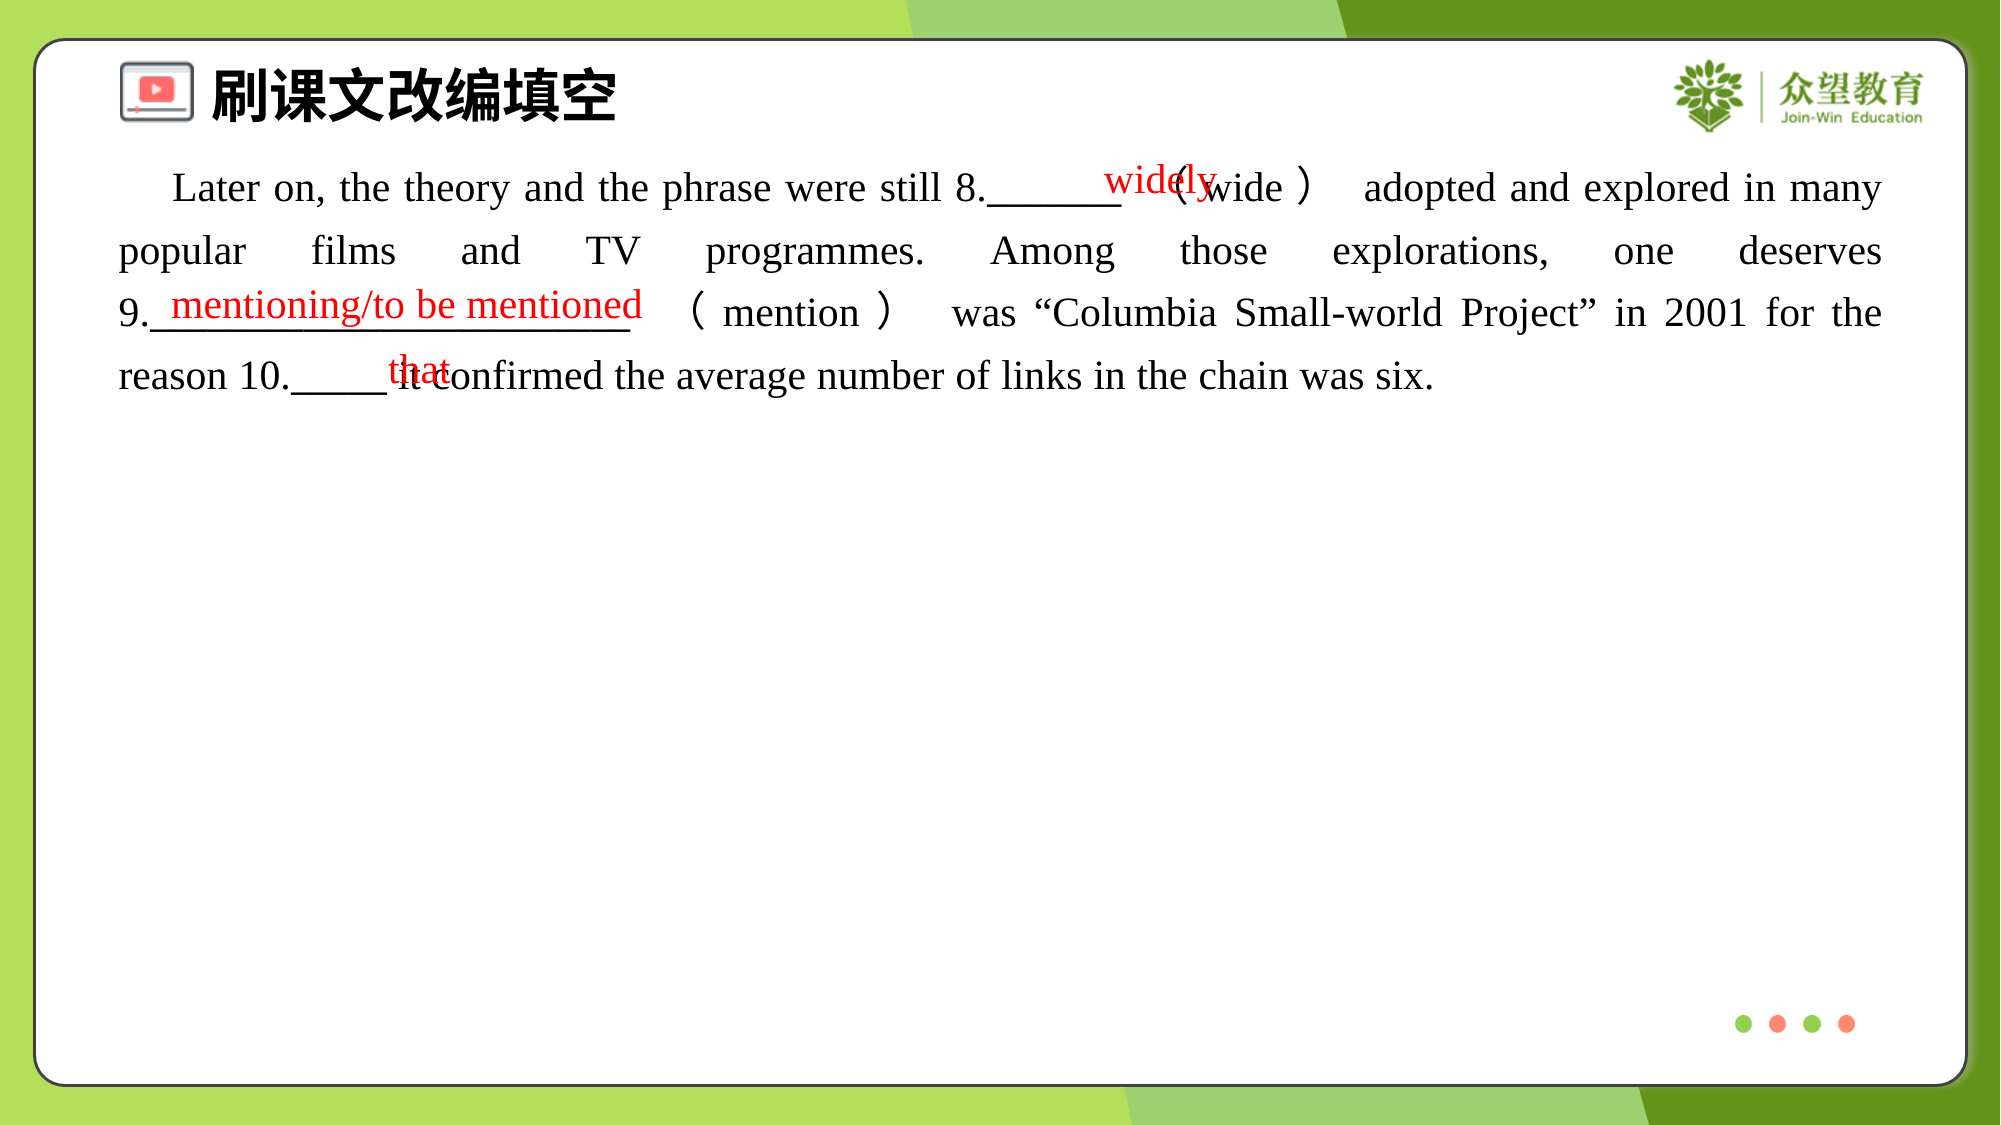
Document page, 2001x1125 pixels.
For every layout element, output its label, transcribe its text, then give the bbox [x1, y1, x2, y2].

picture [0, 0, 2000, 1125]
text_box widely [1099, 139, 1223, 197]
text_box that [383, 328, 456, 387]
text_box mentioning/to be mentioned [157, 264, 657, 322]
text_box Later on, the theory and the phrase were still 8._______ （wide） adopted and explored in many popular films and TV programmes. Among those explorations, one deserves 9._________________________ （mention） was “Columbia Small-world Project” in 2001 for the reason 10._____ it confirmed the average number of links in the chain was six. [118, 147, 1883, 393]
